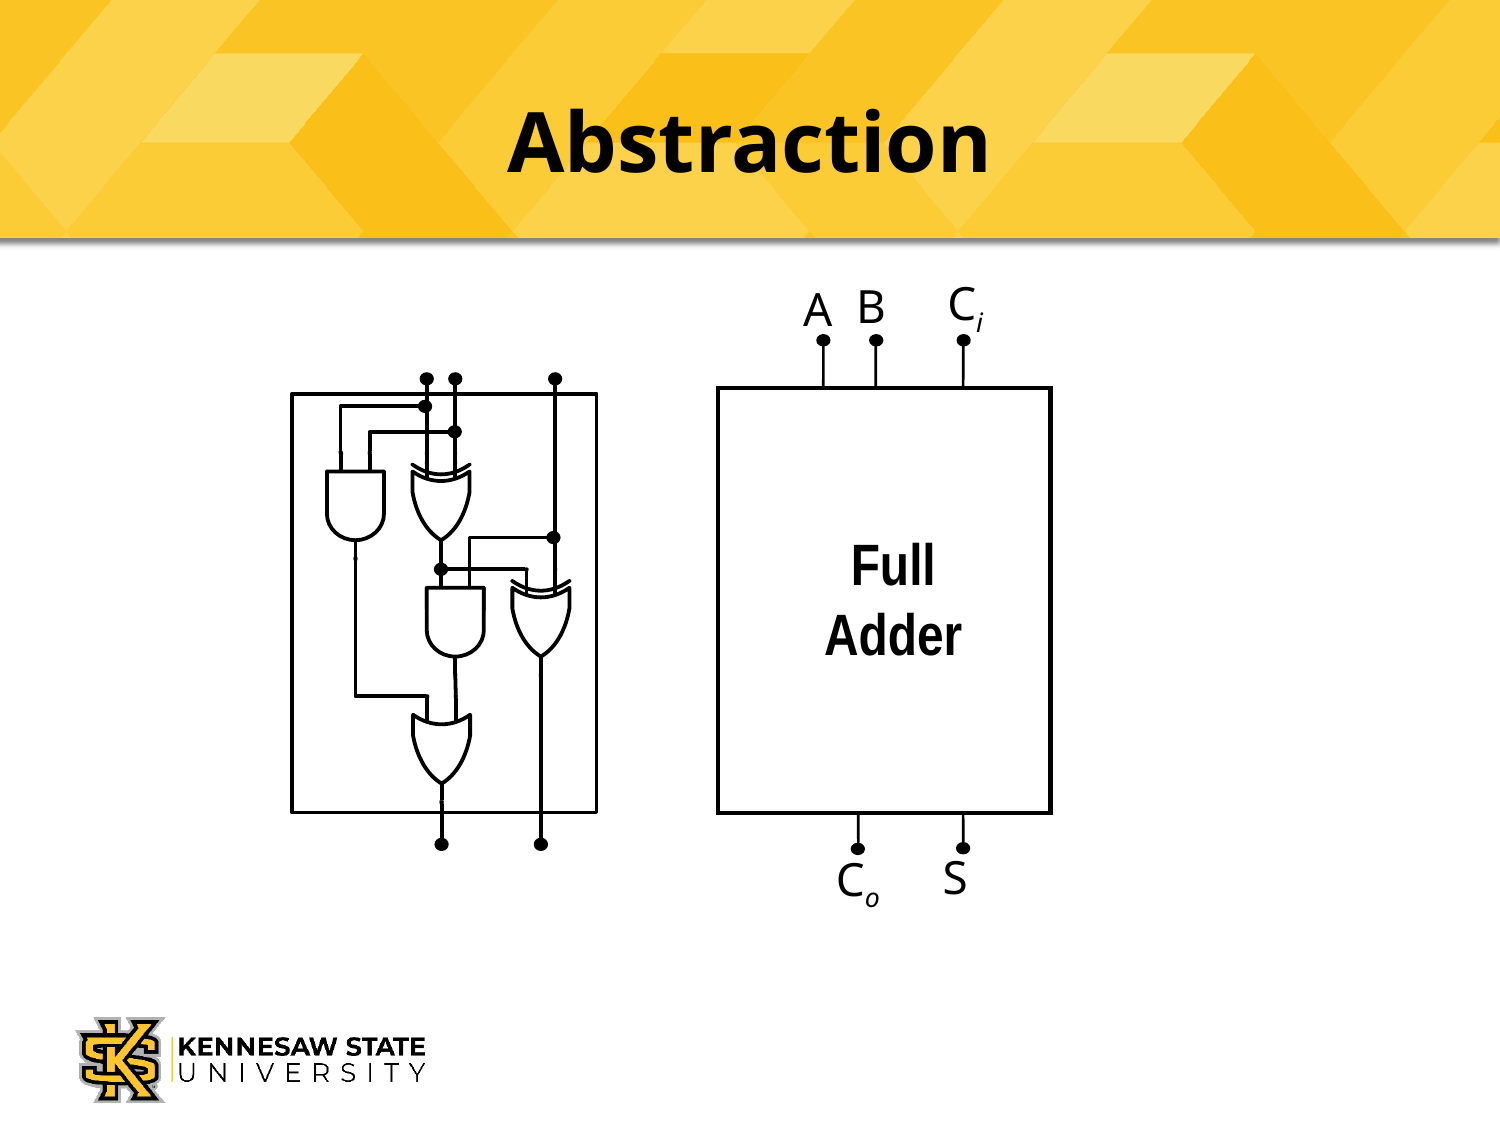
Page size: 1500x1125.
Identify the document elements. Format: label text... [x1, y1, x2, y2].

picture [0, 0, 1500, 251]
picture [75, 1017, 425, 1103]
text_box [284, 344, 605, 858]
title Abstraction [75, 45, 1425, 233]
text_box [718, 267, 1051, 915]
